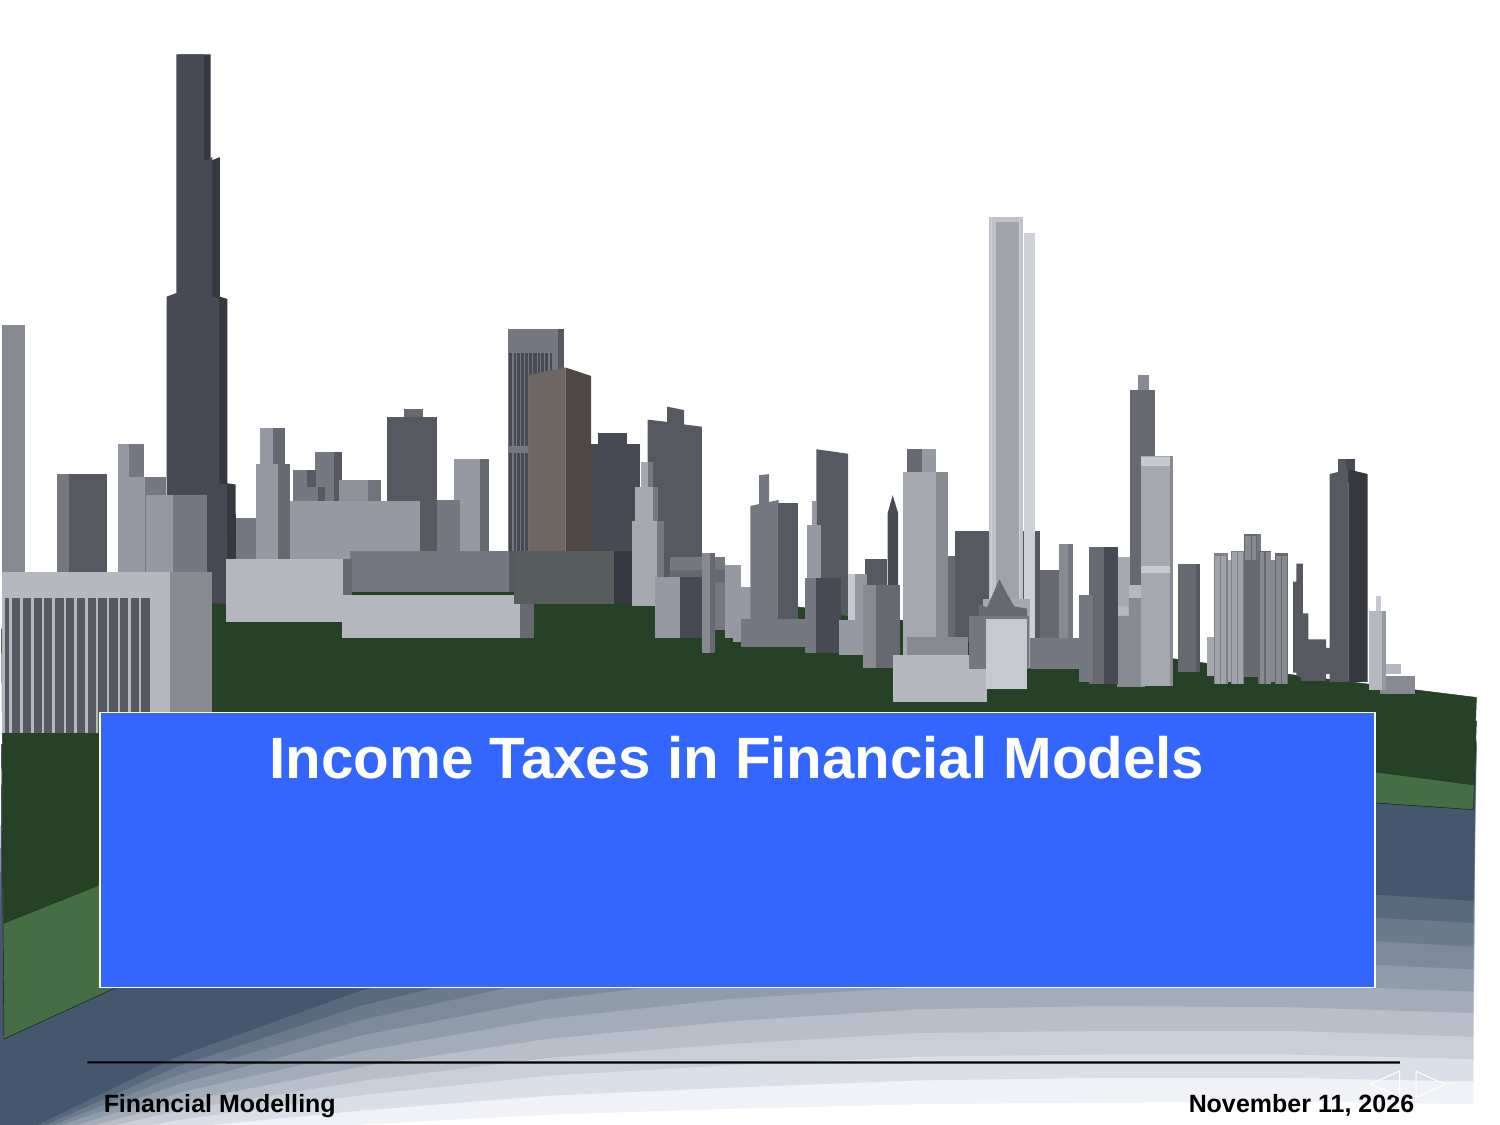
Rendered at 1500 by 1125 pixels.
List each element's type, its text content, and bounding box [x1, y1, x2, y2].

title Income Taxes in Financial Models [99, 712, 1376, 988]
